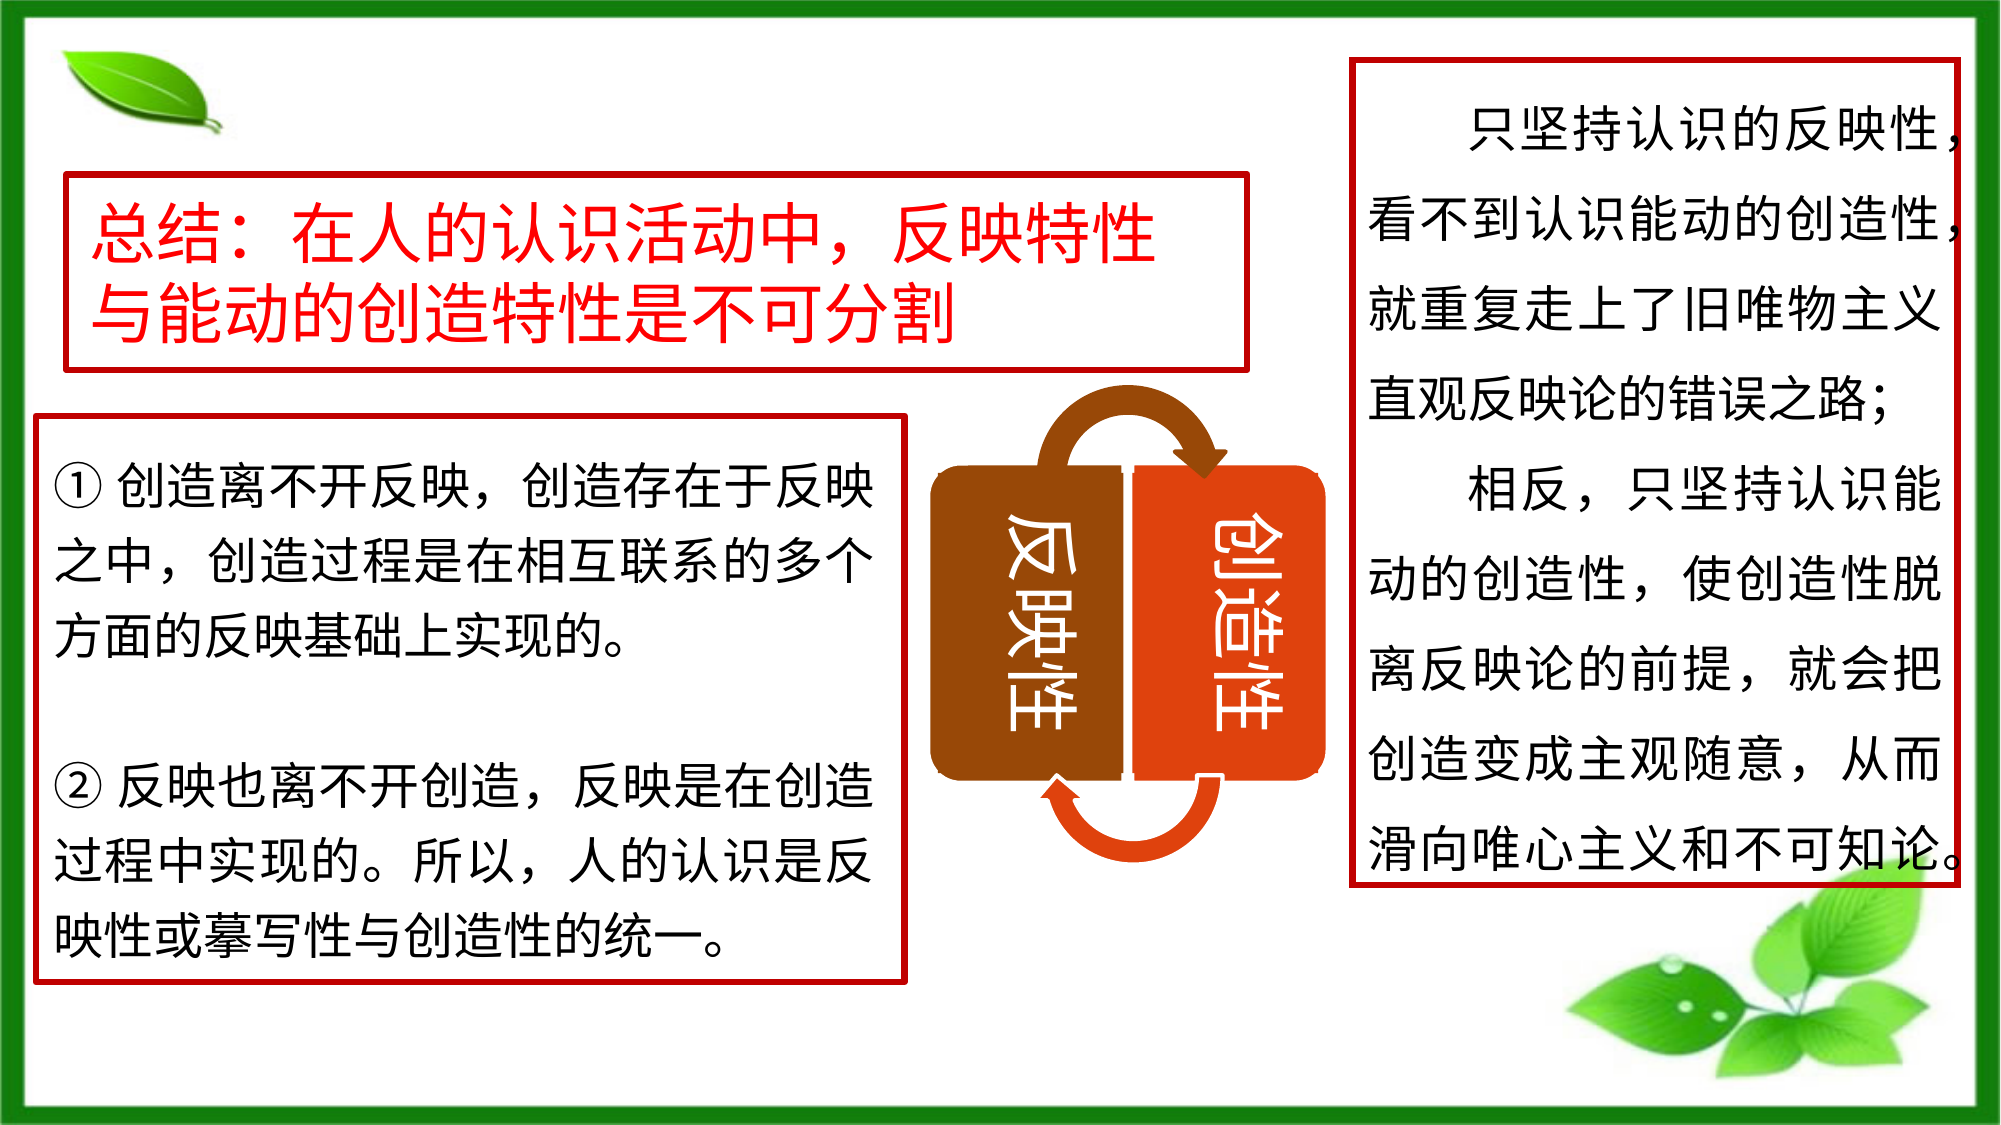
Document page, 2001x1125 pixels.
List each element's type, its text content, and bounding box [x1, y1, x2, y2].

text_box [927, 463, 1124, 783]
text_box ①创造离不开反映，创造存在于反映之中，创造过程是在相互联系的多个方面的反映基础上实现的。 ②反映也离不开创造，反映是在创造过程中实现的。所以，人的认识是反映性或摹写性与创造性的统一。 [35, 415, 905, 983]
text_box 只坚持认识的反映性，看不到认识能动的创造性，就重复走上了旧唯物主义直观反映论的错误之路； 相反，只坚持认识能动的创造性，使创造性脱离反映论的前提，就会把创造变成主观随意，从而滑向唯心主义和不可知论。 [1352, 60, 1958, 885]
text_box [1132, 463, 1328, 783]
text_box [1035, 791, 1222, 865]
text_box [1040, 387, 1226, 461]
text_box 总结：在人的认识活动中，反映特性与能动的创造特性是不可分割 [66, 174, 1248, 370]
picture [0, 0, 2001, 1125]
